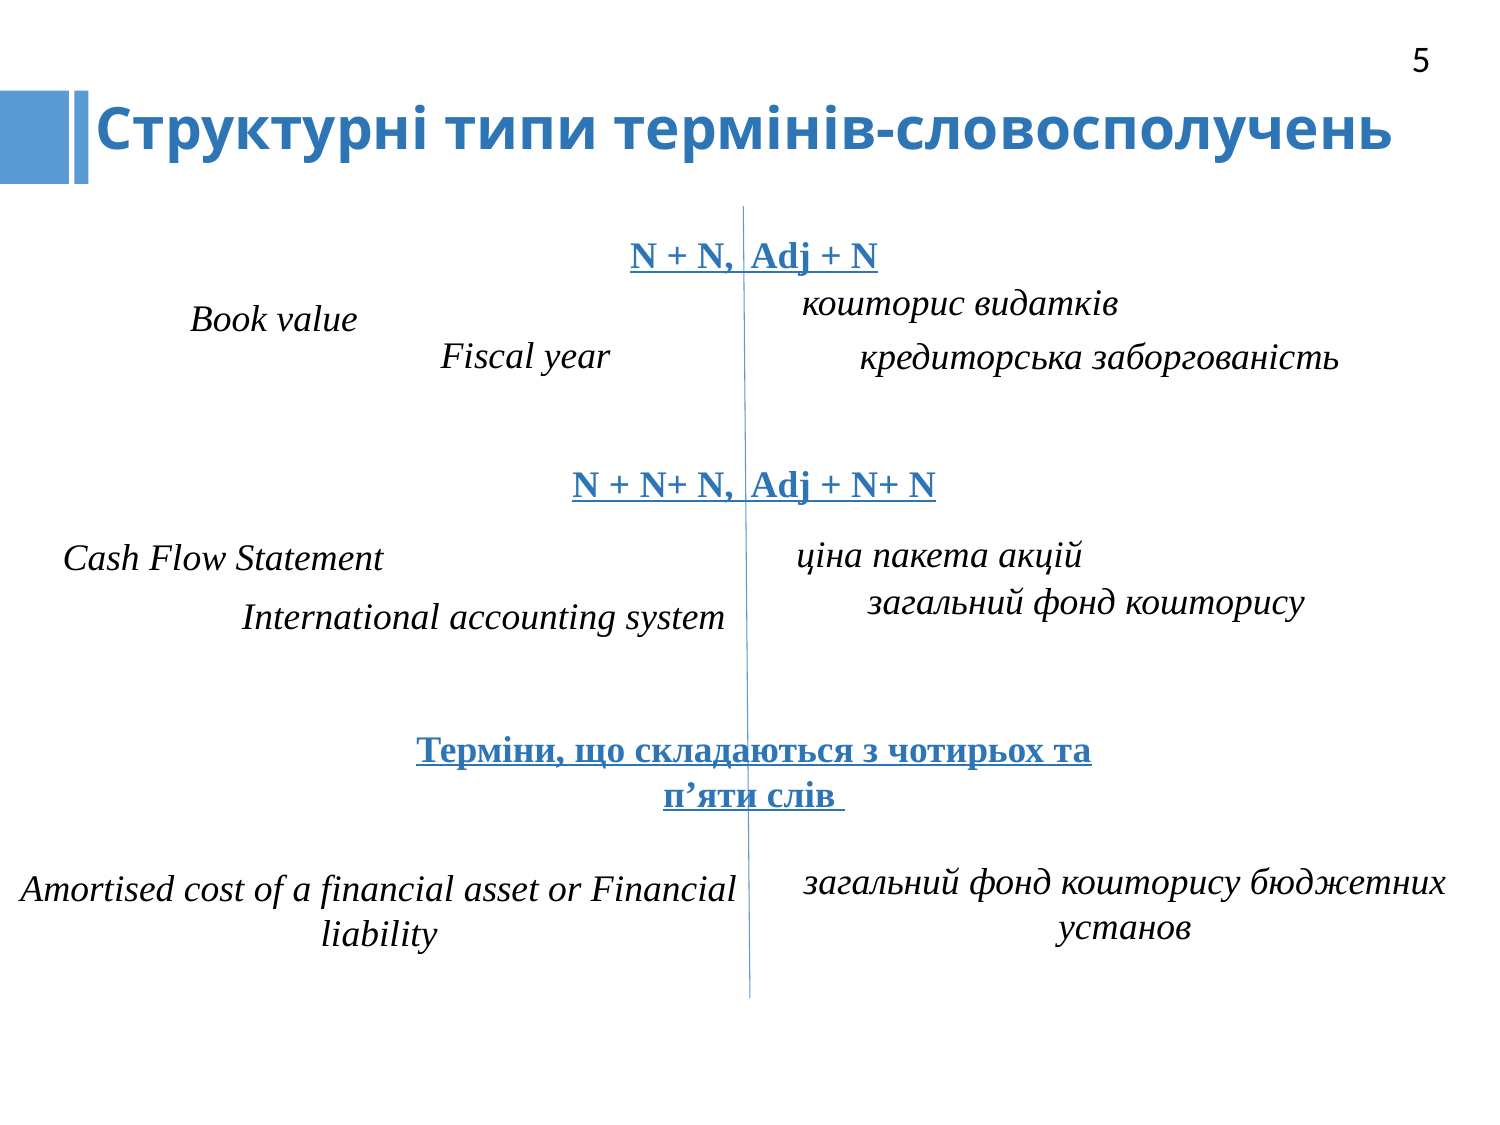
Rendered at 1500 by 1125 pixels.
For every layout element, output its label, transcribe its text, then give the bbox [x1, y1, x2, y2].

text_box N + N+ N, Adj + N+ N [750, 452, 951, 513]
text_box Структурні типи термінів-словосполучень [81, 83, 1500, 169]
text_box N + N+ N, Adj + N+ N [557, 452, 743, 513]
text_box Cash Flow Statement [47, 525, 400, 586]
text_box ціна пакета акцій [781, 522, 1098, 583]
text_box Термiни, що складаються з чотирьох та п’яти слів [750, 717, 1130, 823]
text_box кошторис видатків [787, 270, 1134, 331]
text_box загальний фонд кошторису бюджетних установ [750, 849, 1500, 955]
text_box N + N, Adj + N [615, 223, 743, 284]
text_box 5 [1236, 27, 1446, 88]
text_box загальний фонд кошторису [853, 569, 1330, 629]
text_box Amortised cost of a financial asset or Financial liability [4, 856, 743, 962]
text_box Book value [175, 286, 375, 347]
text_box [743, 205, 750, 999]
text_box кредиторська заборгованість [845, 324, 1355, 385]
text_box N + N, Adj + N [750, 223, 894, 284]
text_box International accounting system [227, 584, 743, 645]
text_box Fiscal year [425, 323, 626, 383]
text_box Термiни, що складаються з чотирьох та п’яти слів [379, 717, 743, 823]
